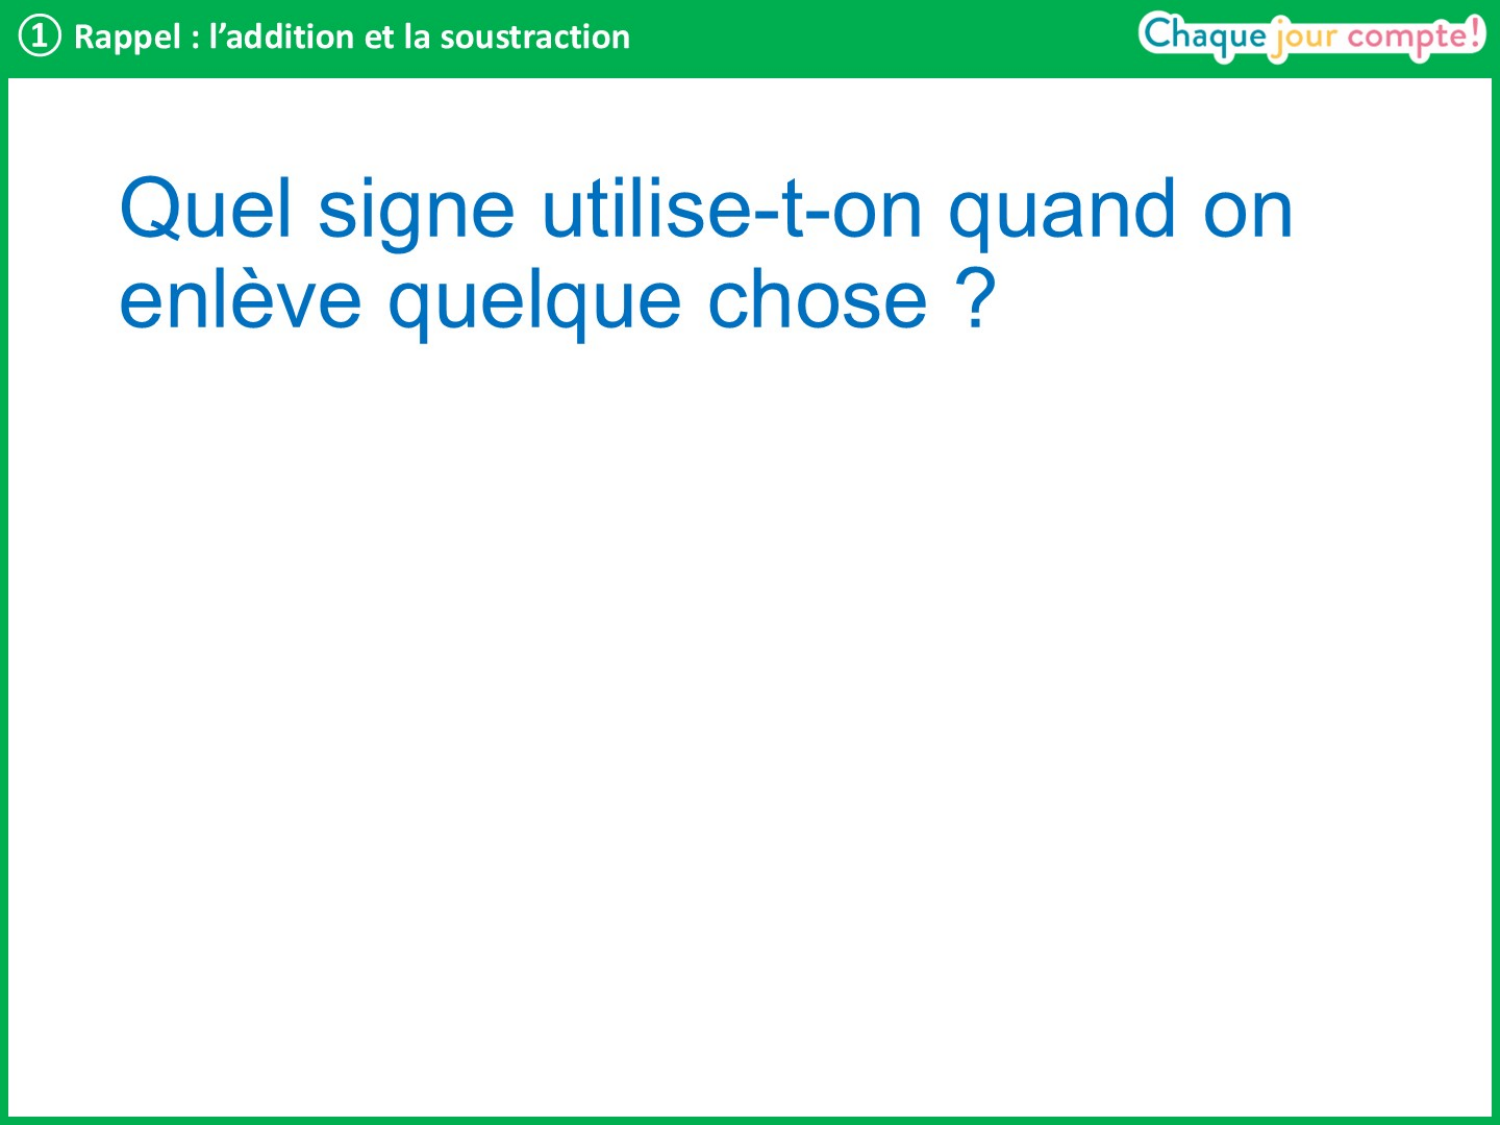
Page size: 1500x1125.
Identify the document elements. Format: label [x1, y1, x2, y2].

list [0, 0, 1500, 1125]
